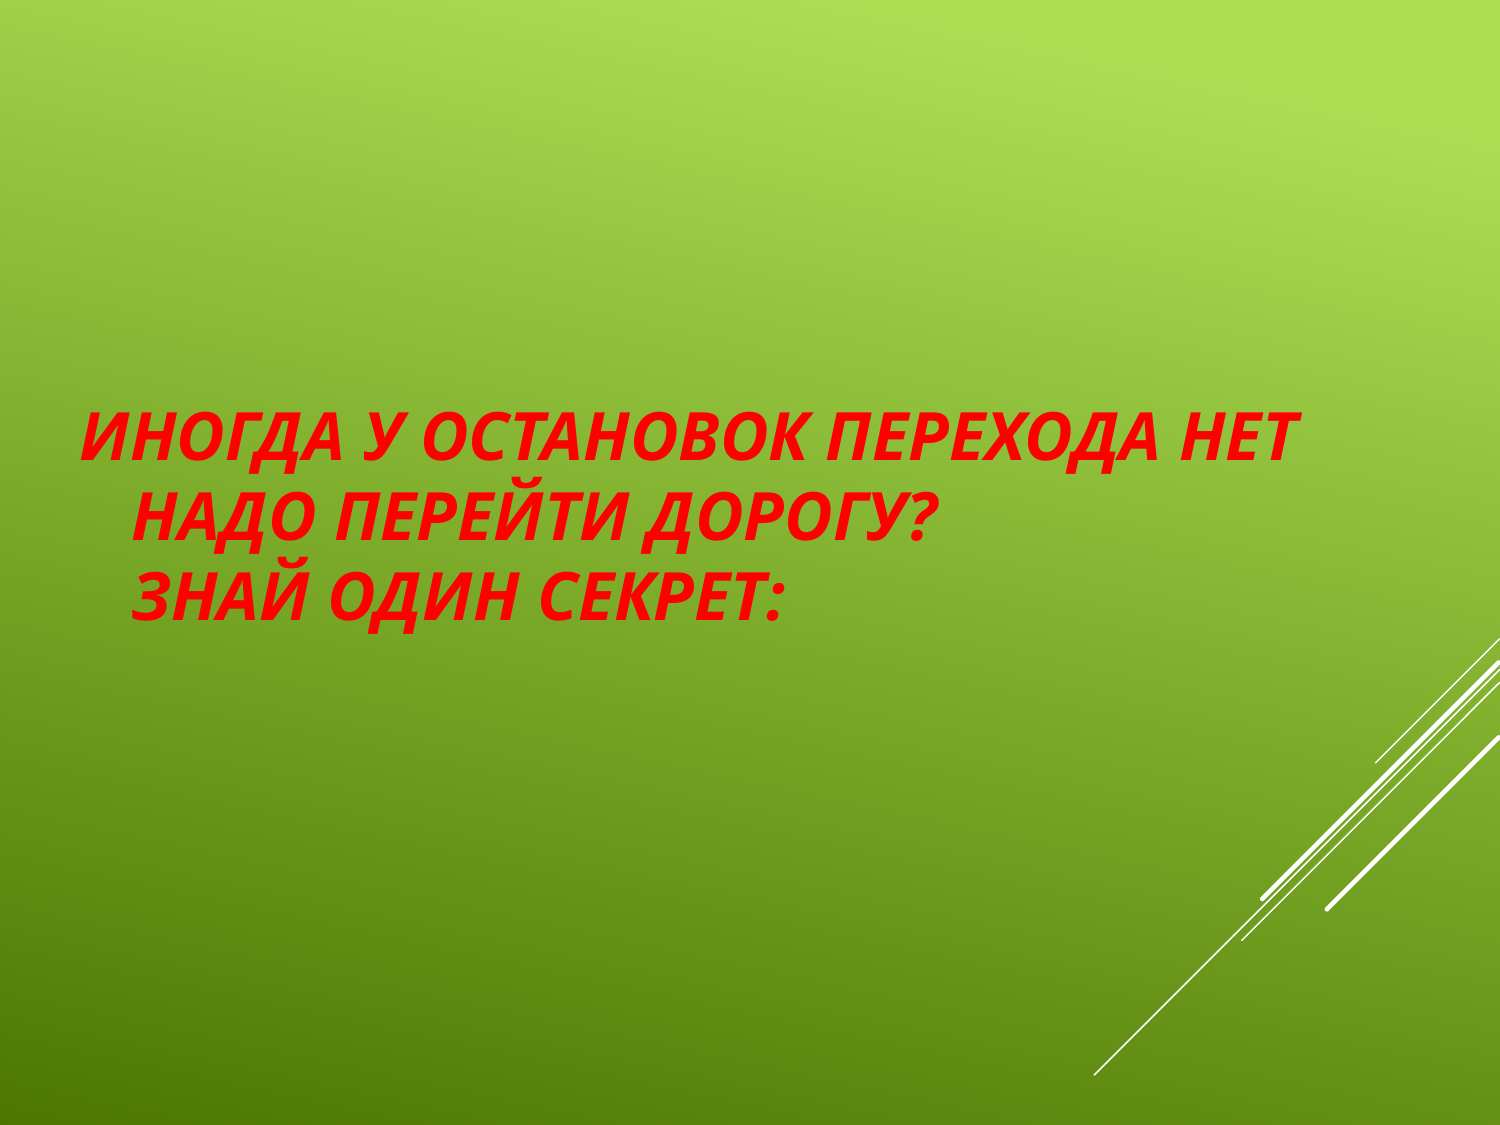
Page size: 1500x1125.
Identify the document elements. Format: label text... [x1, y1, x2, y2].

title Иногда у остановок перехода нет Надо перейти дорогу? Знай один секрет: [64, 160, 1413, 868]
